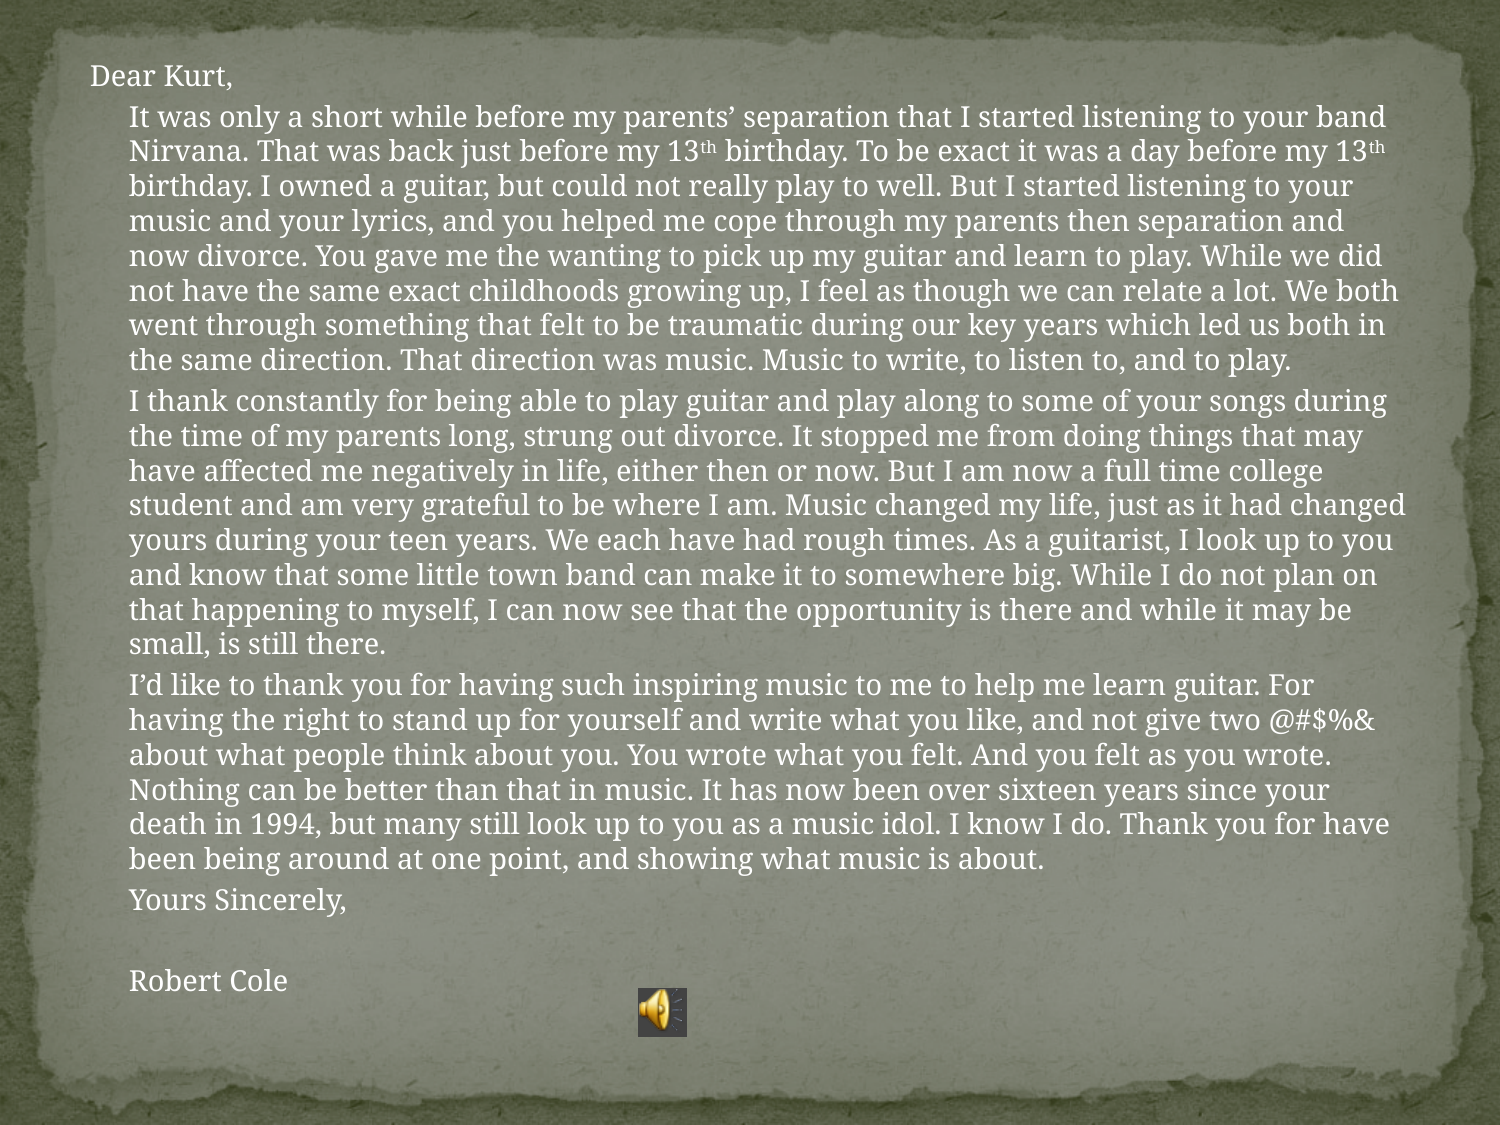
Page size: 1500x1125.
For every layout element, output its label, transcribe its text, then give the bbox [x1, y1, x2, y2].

list Dear Kurt, It was only a short while before my parents’ separation that I started listening to your band Nirvana. That was back just before my 13th birthday. To be exact it was a day before my 13th birthday. I owned a guitar, but could not really play to well. But I started listening to your music and your lyrics, and you helped me cope through my parents then separation and now divorce. You gave me the wanting to pick up my guitar and learn to play. While we did not have the same exact childhoods growing up, I feel as though we can relate a lot. We both went through something that felt to be traumatic during our key years which led us both in the same direction. That direction was music. Music to write, to listen to, and to play. I thank constantly for being able to play guitar and play along to some of your songs during the time of my parents long, strung out divorce. It stopped me from doing things that may have affected me negatively in life, either then or now. But I am now a full time college student and am very grateful to be where I am. Music changed my life, just as it had changed yours during your teen years. We each have had rough times. As a guitarist, I look up to you and know that some little town band can make it to somewhere big. While I do not plan on that happening to myself, I can now see that the opportunity is there and while it may be small, is still there. I’d like to thank you for having such inspiring music to me to help me learn guitar. For having the right to stand up for yourself and write what you like, and not give two @#$%& about what people think about you. You wrote what you felt. And you felt as you wrote. Nothing can be better than that in music. It has now been over sixteen years since your death in 1994, but many still look up to you as a music idol. I know I do. Thank you for have been being around at one point, and showing what music is about. Yours Sincerely, Robert Cole [75, 50, 1425, 1088]
picture [638, 988, 687, 1037]
